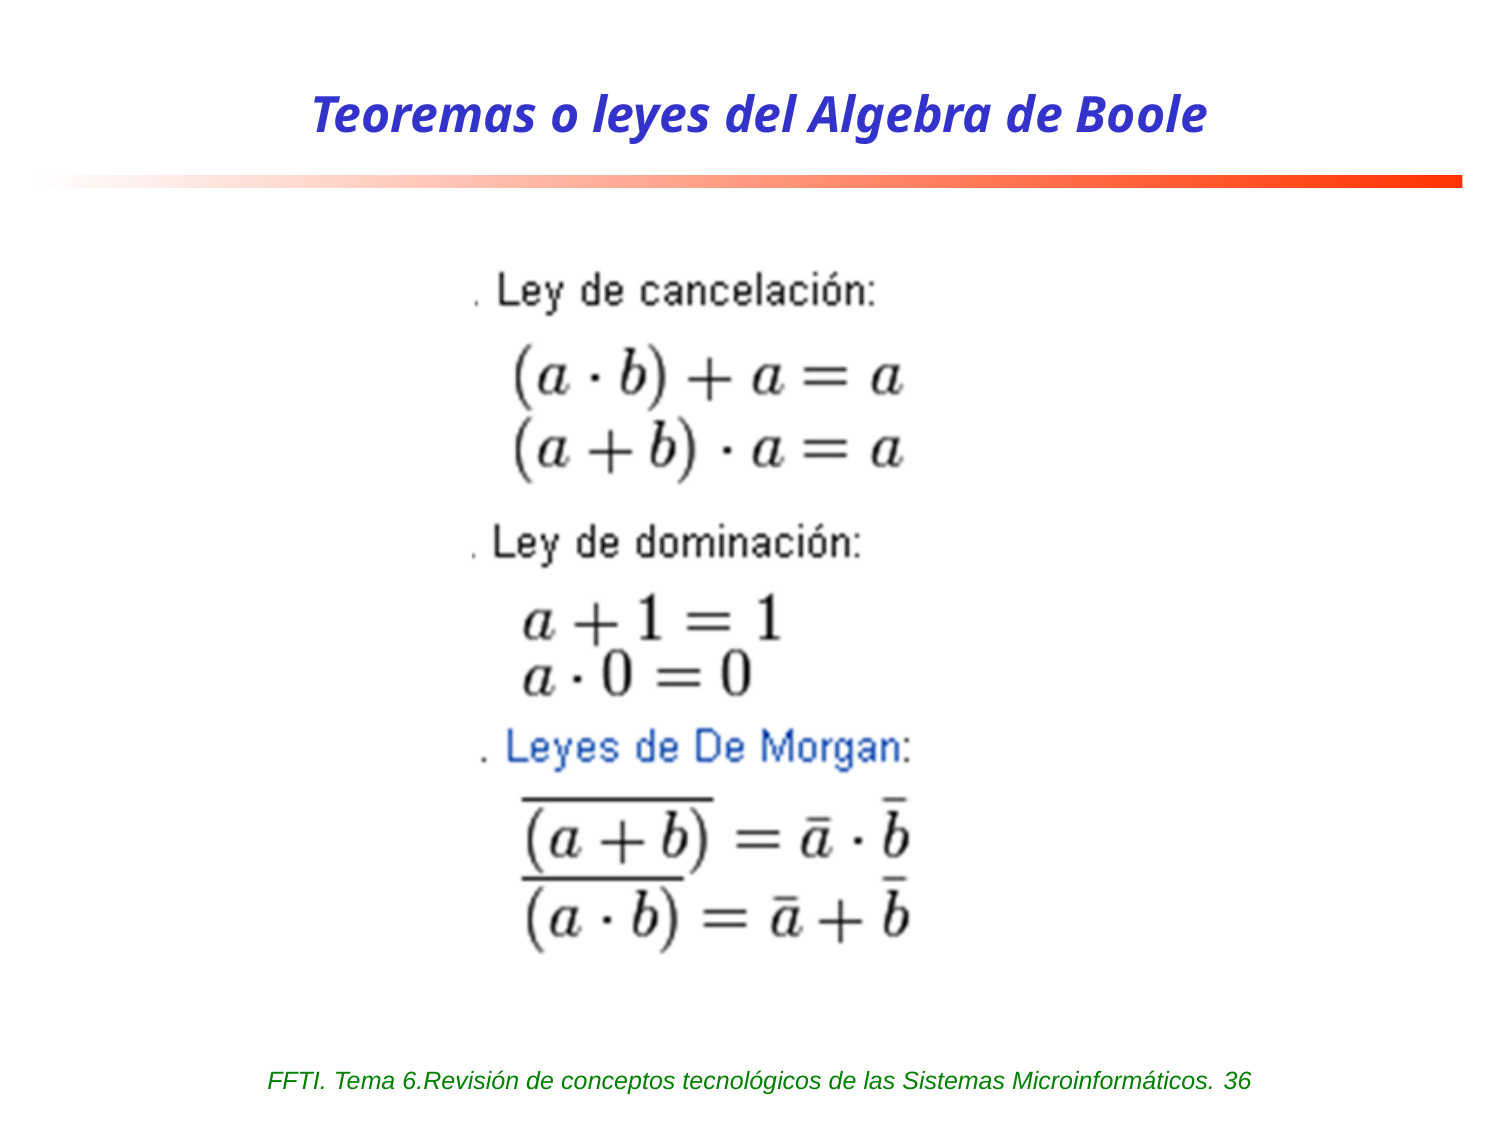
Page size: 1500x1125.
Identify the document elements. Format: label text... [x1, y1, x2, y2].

footer FFTI. Tema 6.Revisión de conceptos tecnológicos de las Sistemas Microinformáticos. 36 [68, 1056, 1451, 1103]
title Teoremas o leyes del Algebra de Boole [68, 49, 1451, 176]
picture [469, 211, 980, 1014]
table_cell 1 [843, 176, 847, 187]
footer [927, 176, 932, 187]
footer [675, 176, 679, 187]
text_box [759, 176, 763, 187]
